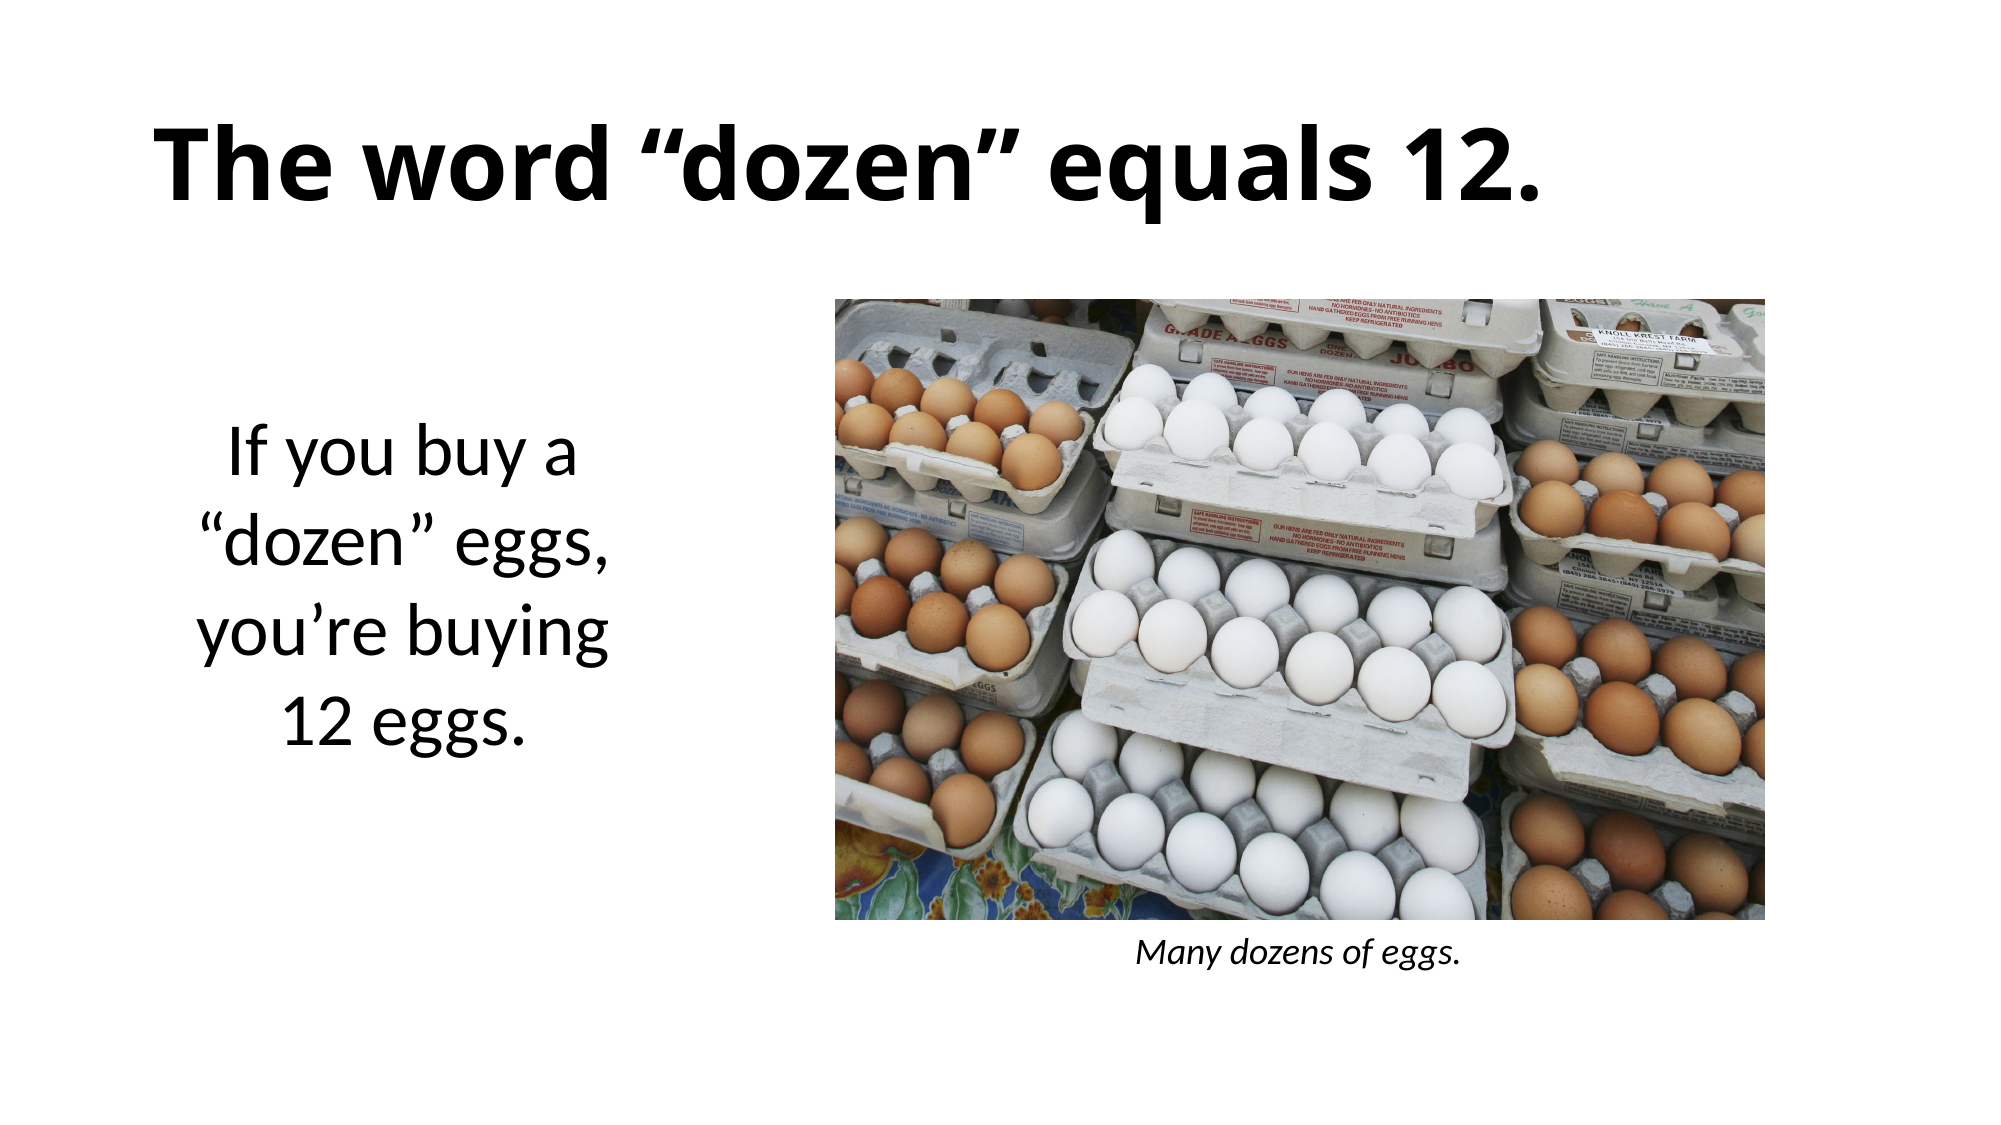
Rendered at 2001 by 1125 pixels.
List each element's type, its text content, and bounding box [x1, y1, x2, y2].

picture [835, 299, 1765, 920]
title The word “dozen” equals 12. [137, 59, 1863, 278]
text_box If you buy a “dozen” eggs, you’re buying 12 eggs. [171, 393, 636, 769]
text_box Many dozens of eggs. [1120, 919, 2000, 979]
